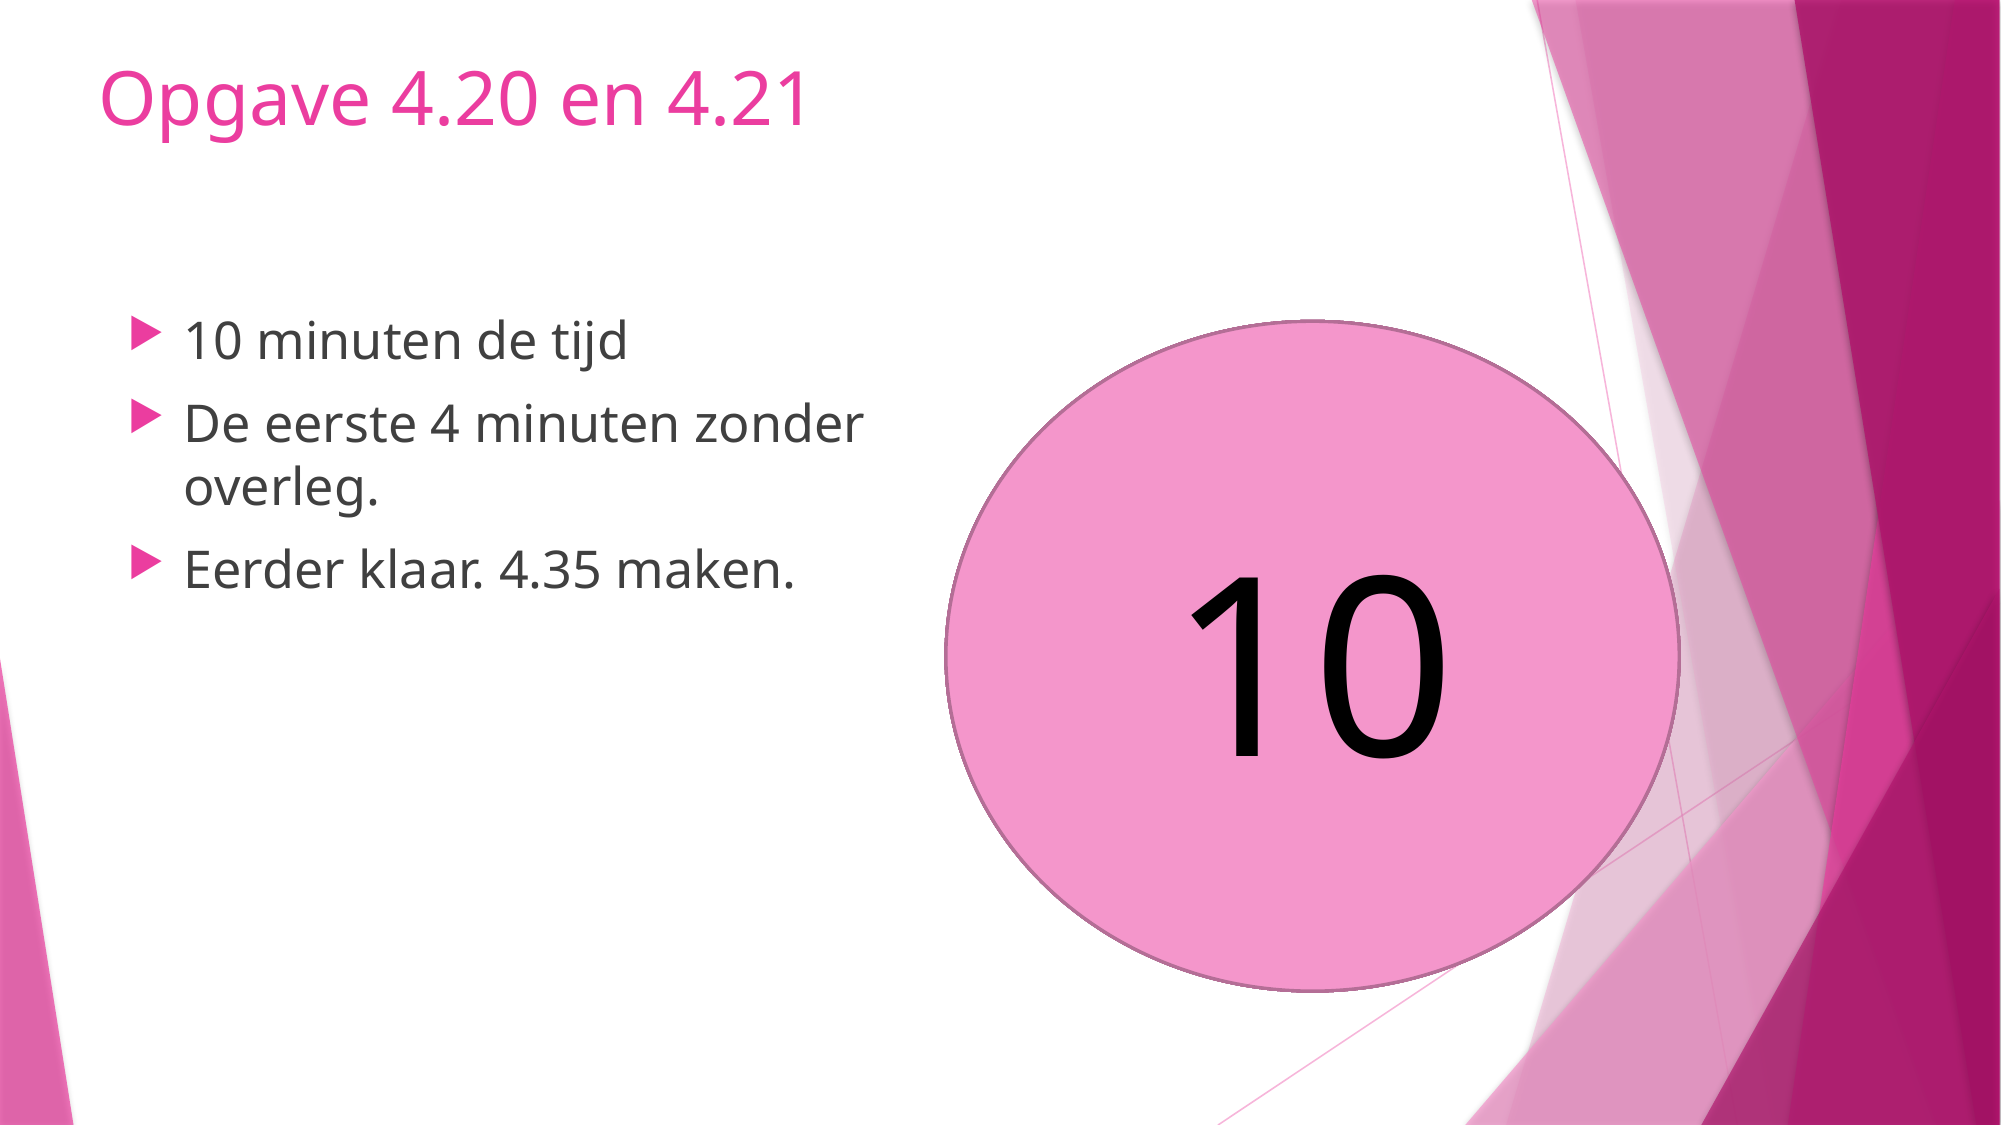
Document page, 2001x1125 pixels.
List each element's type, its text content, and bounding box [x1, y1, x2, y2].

list 10 minuten de tijd De eerste 4 minuten zonder overleg. Eerder klaar. 4.35 maken. [112, 299, 896, 992]
text_box 10 [944, 319, 1681, 993]
title Opgave 4.20 en 4.21 [83, 42, 1494, 260]
